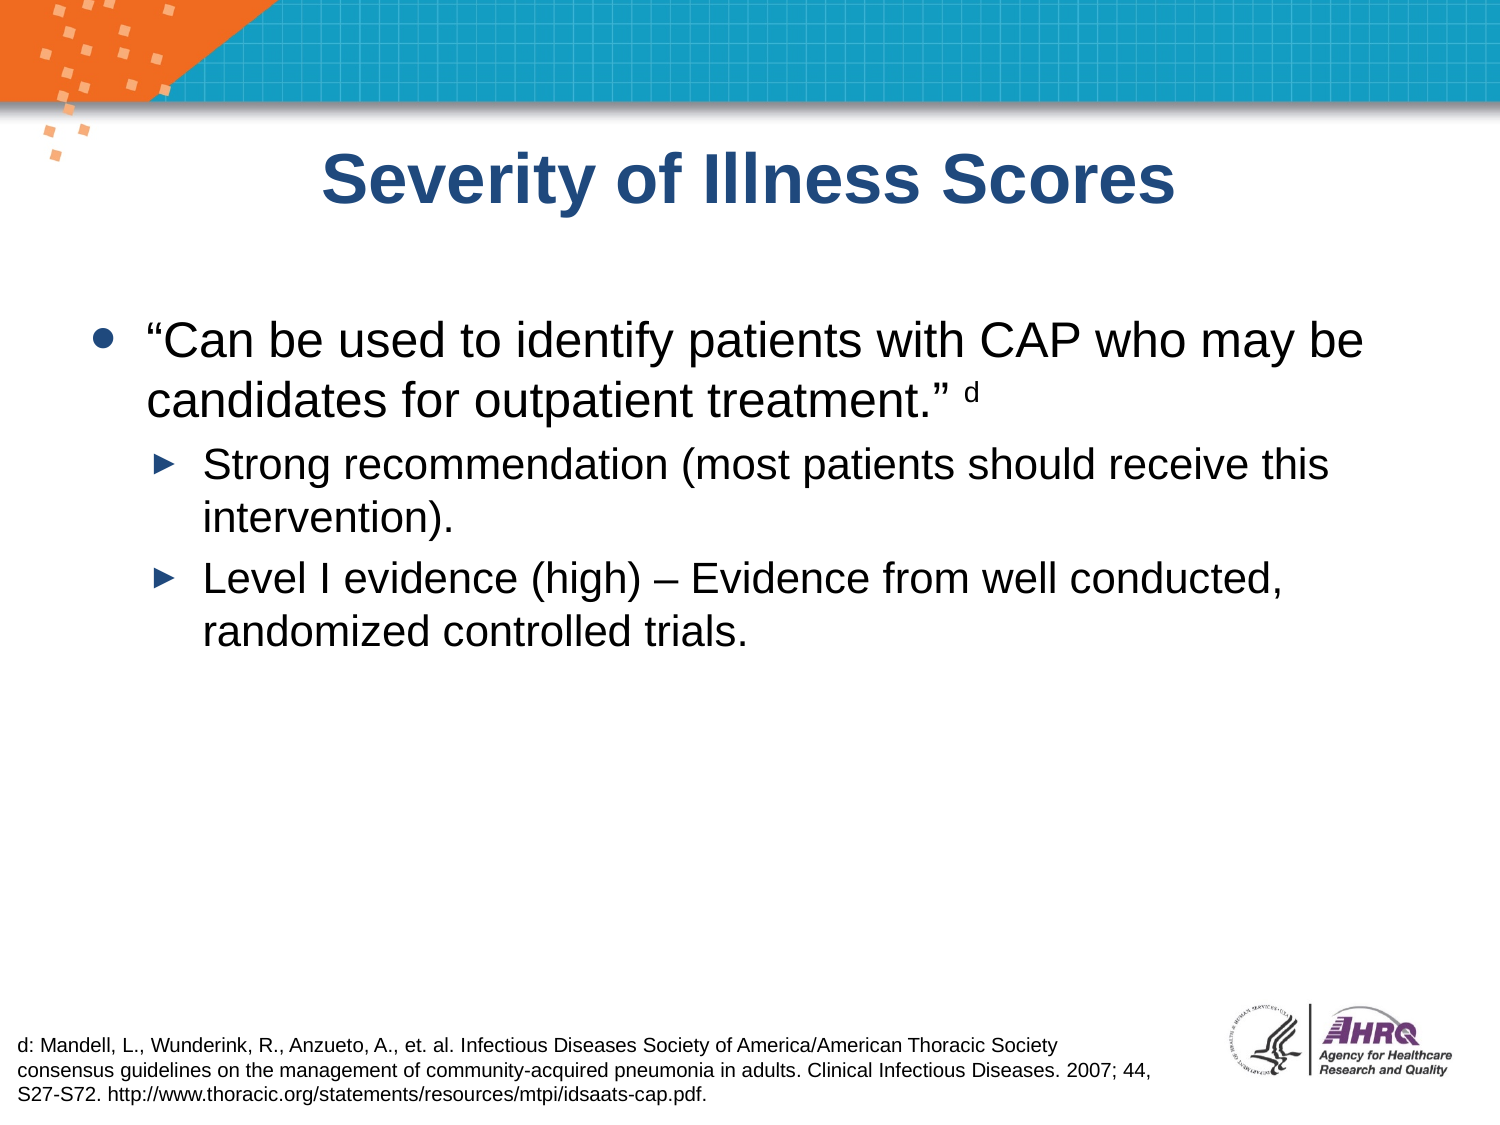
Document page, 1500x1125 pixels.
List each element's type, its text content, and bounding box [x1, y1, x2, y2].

picture [1224, 999, 1457, 1081]
title Severity of Illness Scores [75, 125, 1425, 227]
text_box d: Mandell, L., Wunderink, R., Anzueto, A., et. al. Infectious Diseases Society of America/American Thoracic Society consensus guidelines on the management of community-acquired pneumonia in adults. Clinical Infectious Diseases. 2007; 44, S27-S72. http://www.thoracic.org/statements/resources/mtpi/idsaats-cap.pdf. [2, 1024, 1175, 1113]
picture [0, 0, 1500, 168]
list “Can be used to identify patients with CAP who may be candidates for outpatient treatment.” d Strong recommendation (most patients should receive this intervention). Level I evidence (high) – Evidence from well conducted, randomized controlled trials. [75, 299, 1425, 1000]
